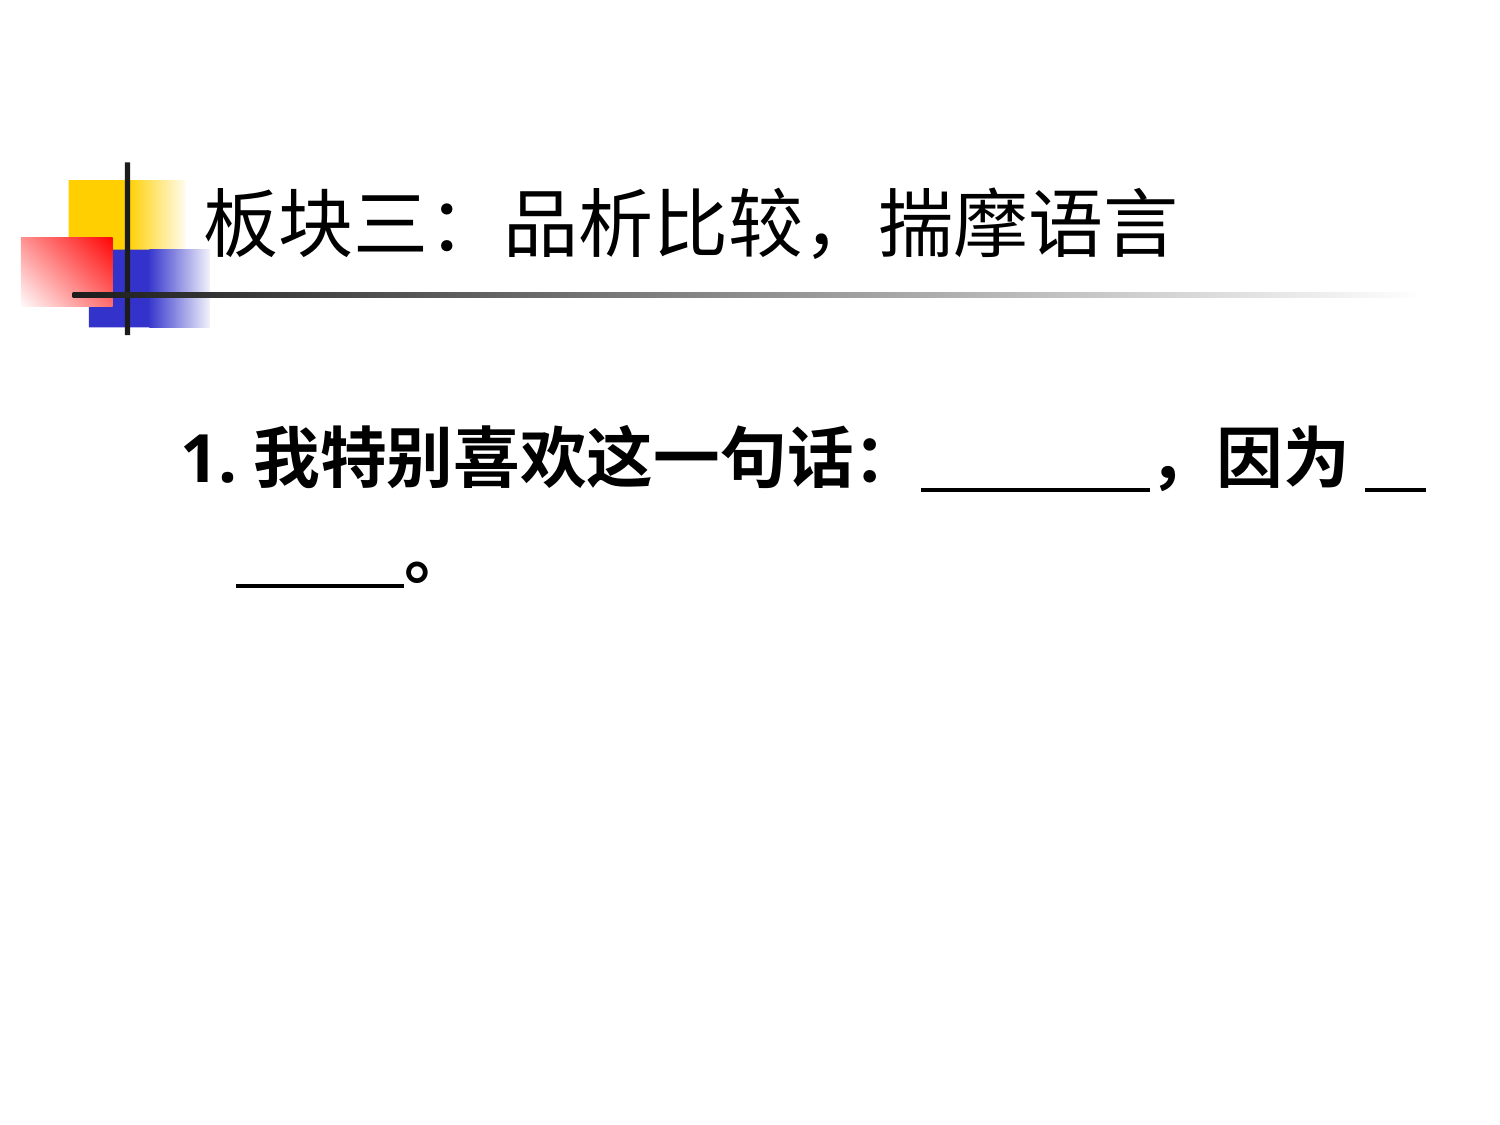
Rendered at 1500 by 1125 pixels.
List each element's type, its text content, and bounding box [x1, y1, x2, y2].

list 1.我特别喜欢这一句话： ，因为 。 [164, 392, 1454, 1036]
title 板块三：品析比较，揣摩语言 [188, 100, 1378, 275]
